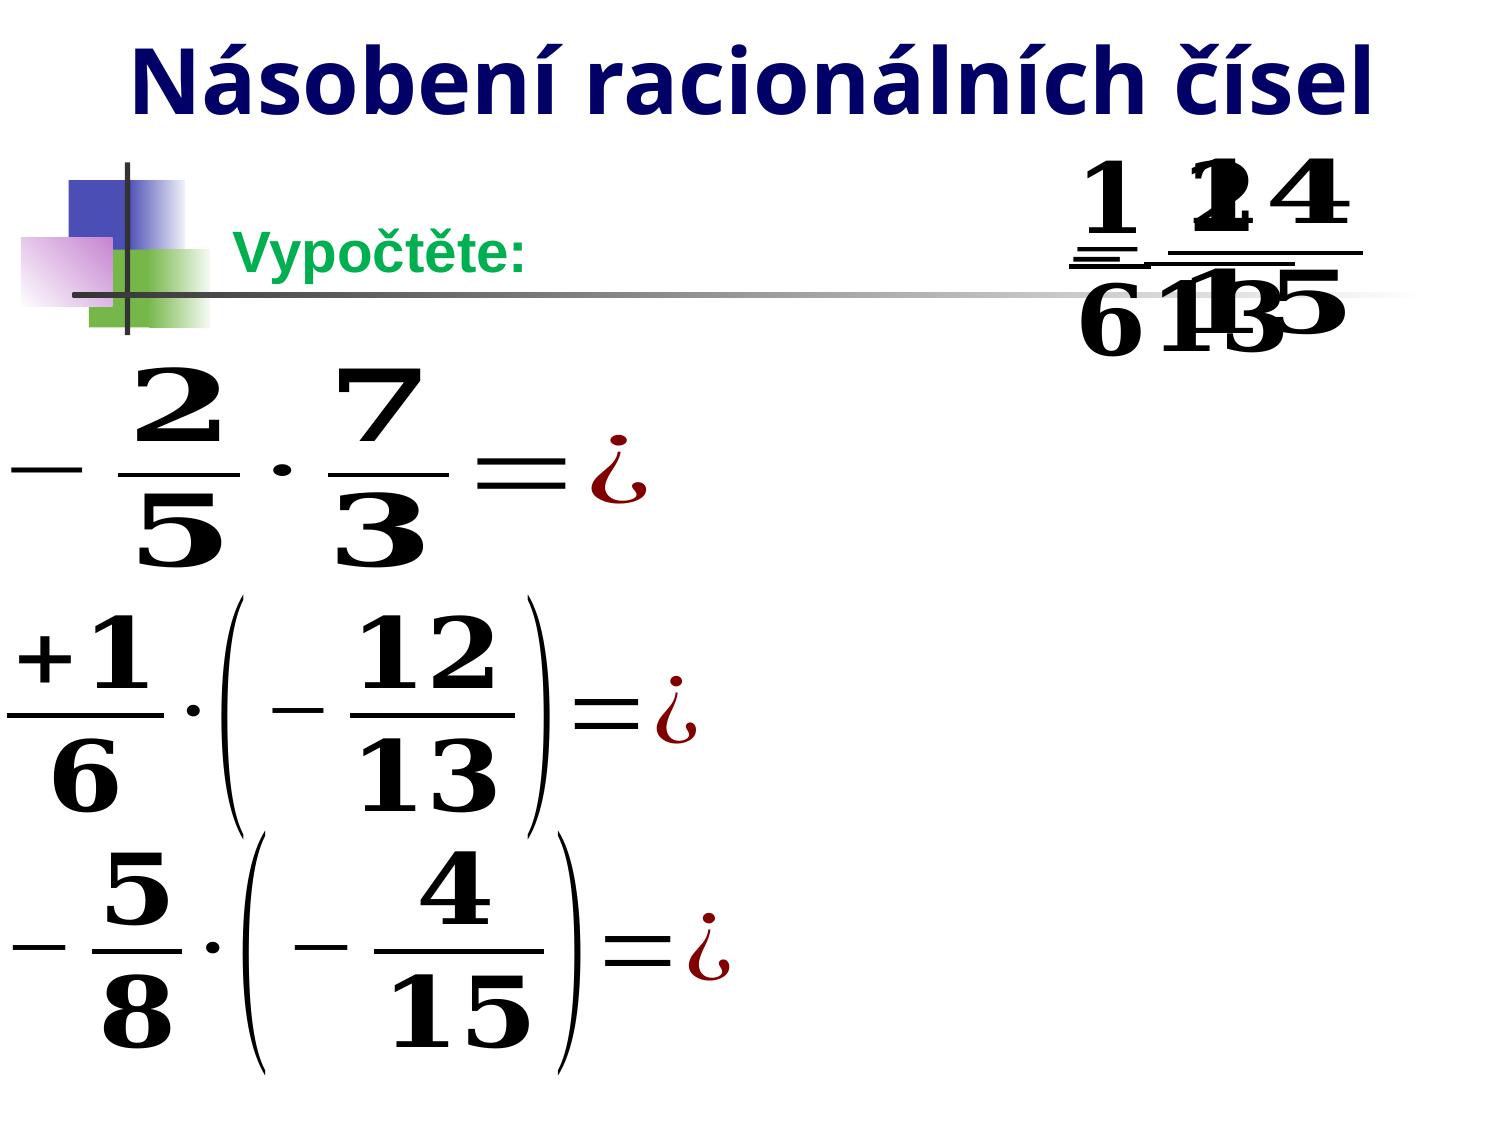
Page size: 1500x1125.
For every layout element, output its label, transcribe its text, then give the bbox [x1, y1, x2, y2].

text_box Násobení racionálních čísel [2, 30, 1500, 141]
text_box Vypočtěte: [217, 207, 1392, 292]
